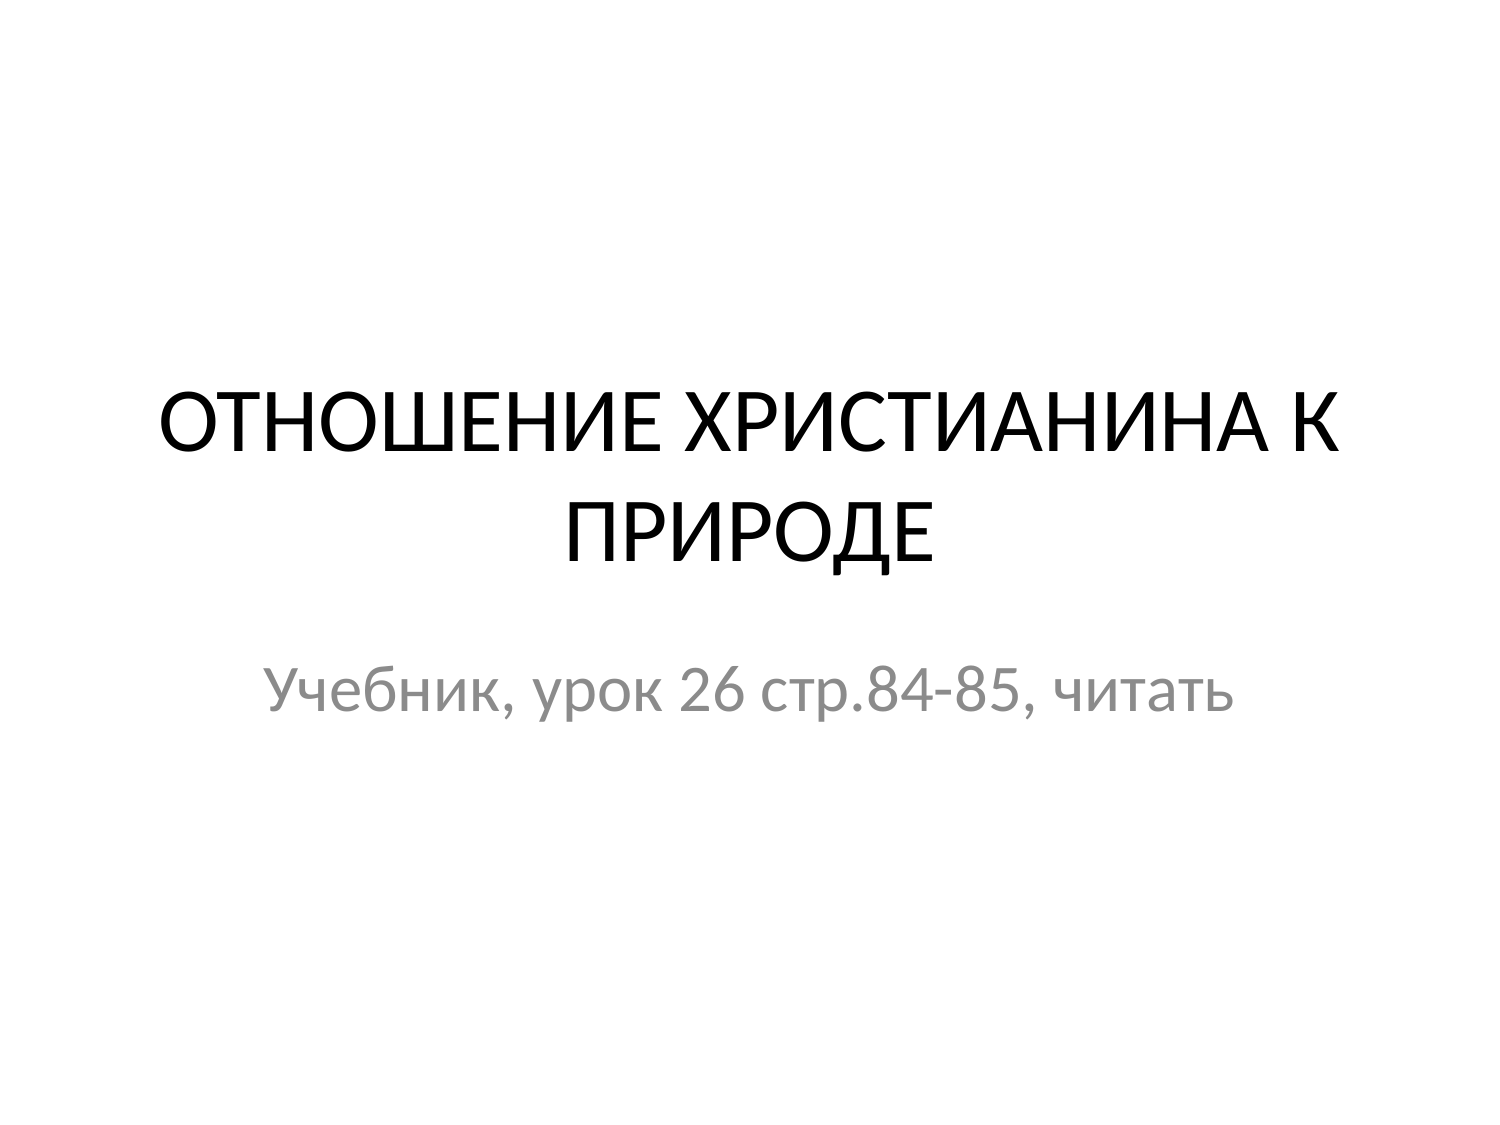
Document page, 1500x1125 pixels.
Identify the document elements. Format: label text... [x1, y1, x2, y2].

subtitle Учебник, урок 26 стр.84-85, читать [225, 637, 1275, 925]
title ОТНОШЕНИЕ ХРИСТИАНИНА К ПРИРОДЕ [112, 349, 1388, 591]
